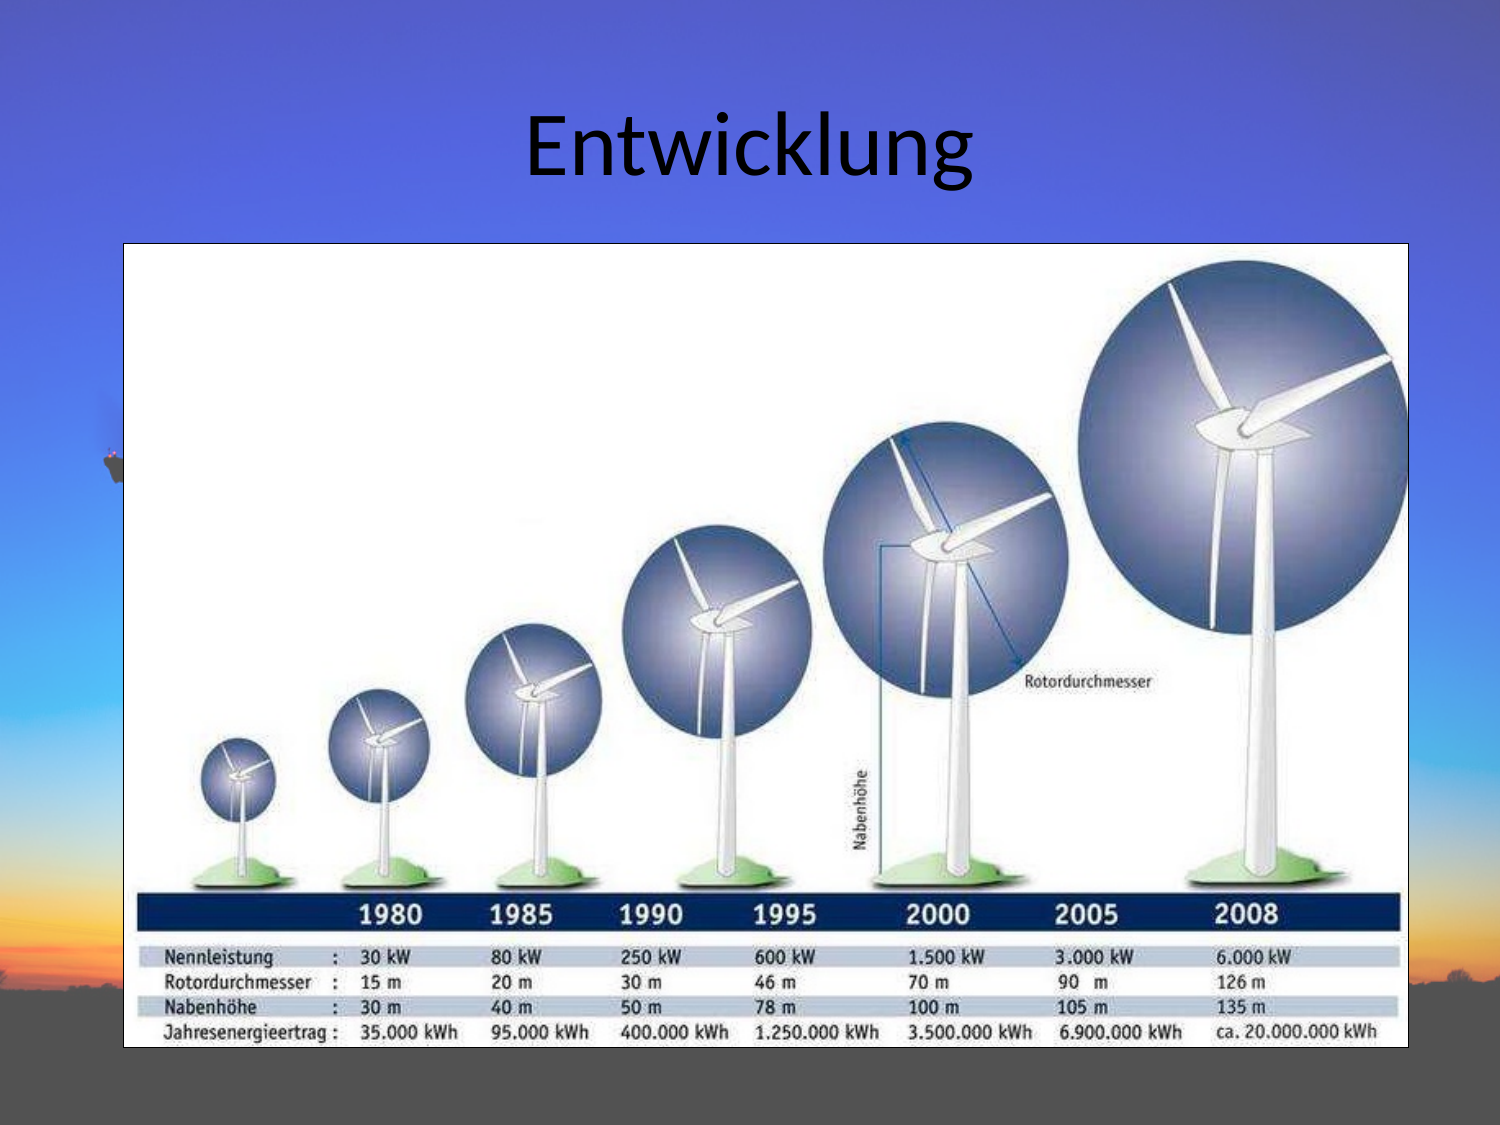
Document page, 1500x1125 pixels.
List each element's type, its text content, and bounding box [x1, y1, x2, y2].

title Entwicklung [75, 45, 1425, 233]
picture [123, 243, 1409, 1048]
